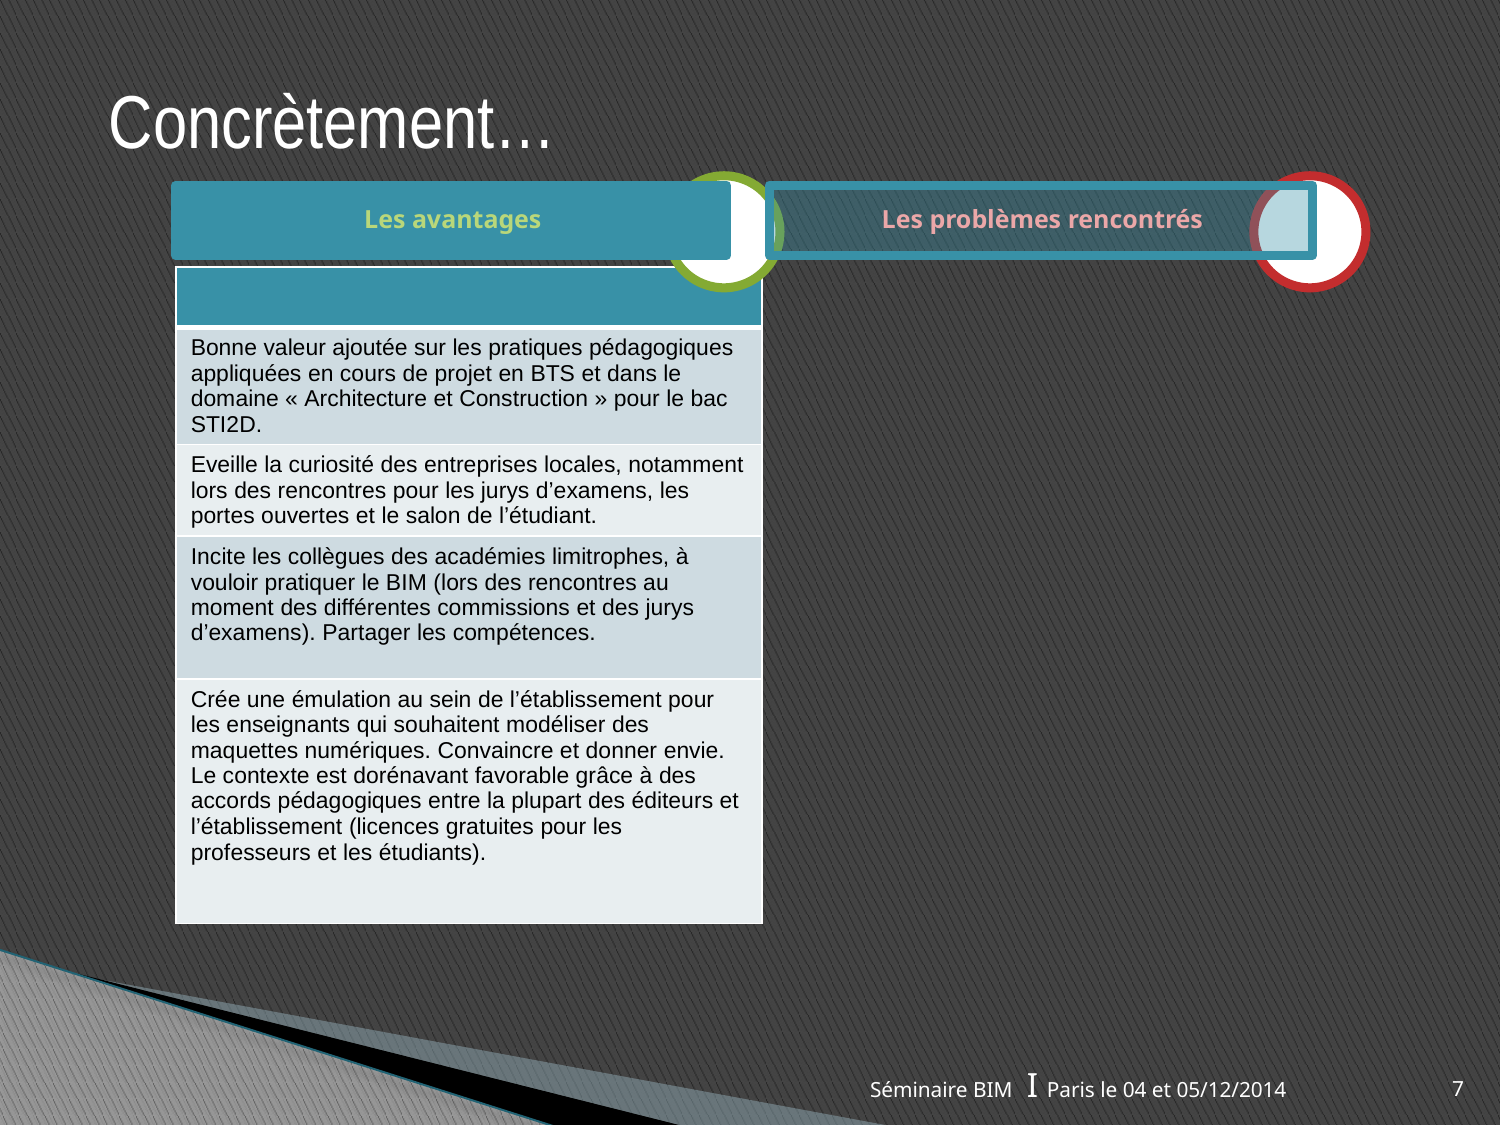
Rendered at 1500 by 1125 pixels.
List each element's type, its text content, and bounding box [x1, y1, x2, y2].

footer Séminaire BIM I Paris le 04 et 05/12/2014 [718, 1051, 1301, 1112]
table_cell Eveille la curiosité des entreprises locales, notamment lors des rencontres pour les jurys d’examens, les portes ouvertes et le salon de l’étudiant. [177, 445, 761, 535]
table_cell Crée une émulation au sein de l’établissement pour les enseignants qui souhaitent modéliser des maquettes numériques. Convaincre et donner envie. Le contexte est dorénavant favorable grâce à des accords pédagogiques entre la plupart des éditeurs et l’établissement (licences gratuites pour les professeurs et les étudiants). [177, 680, 761, 923]
table_header [177, 268, 761, 325]
text_box [675, 171, 773, 293]
slide_number 7 [1418, 1051, 1479, 1112]
table_cell Incite les collègues des académies limitrophes, à vouloir pratiquer le BIM (lors des rencontres au moment des différentes commissions et des jurys d’examens). Partager les compétences. [177, 537, 761, 678]
table_cell Bonne valeur ajoutée sur les pratiques pédagogiques appliquées en cours de projet en BTS et dans le domaine « Architecture et Construction » pour le bac STI2D. [177, 330, 761, 444]
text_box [175, 184, 727, 256]
title Concrètement… [93, 58, 664, 225]
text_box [769, 184, 1313, 256]
text_box [1261, 171, 1371, 293]
